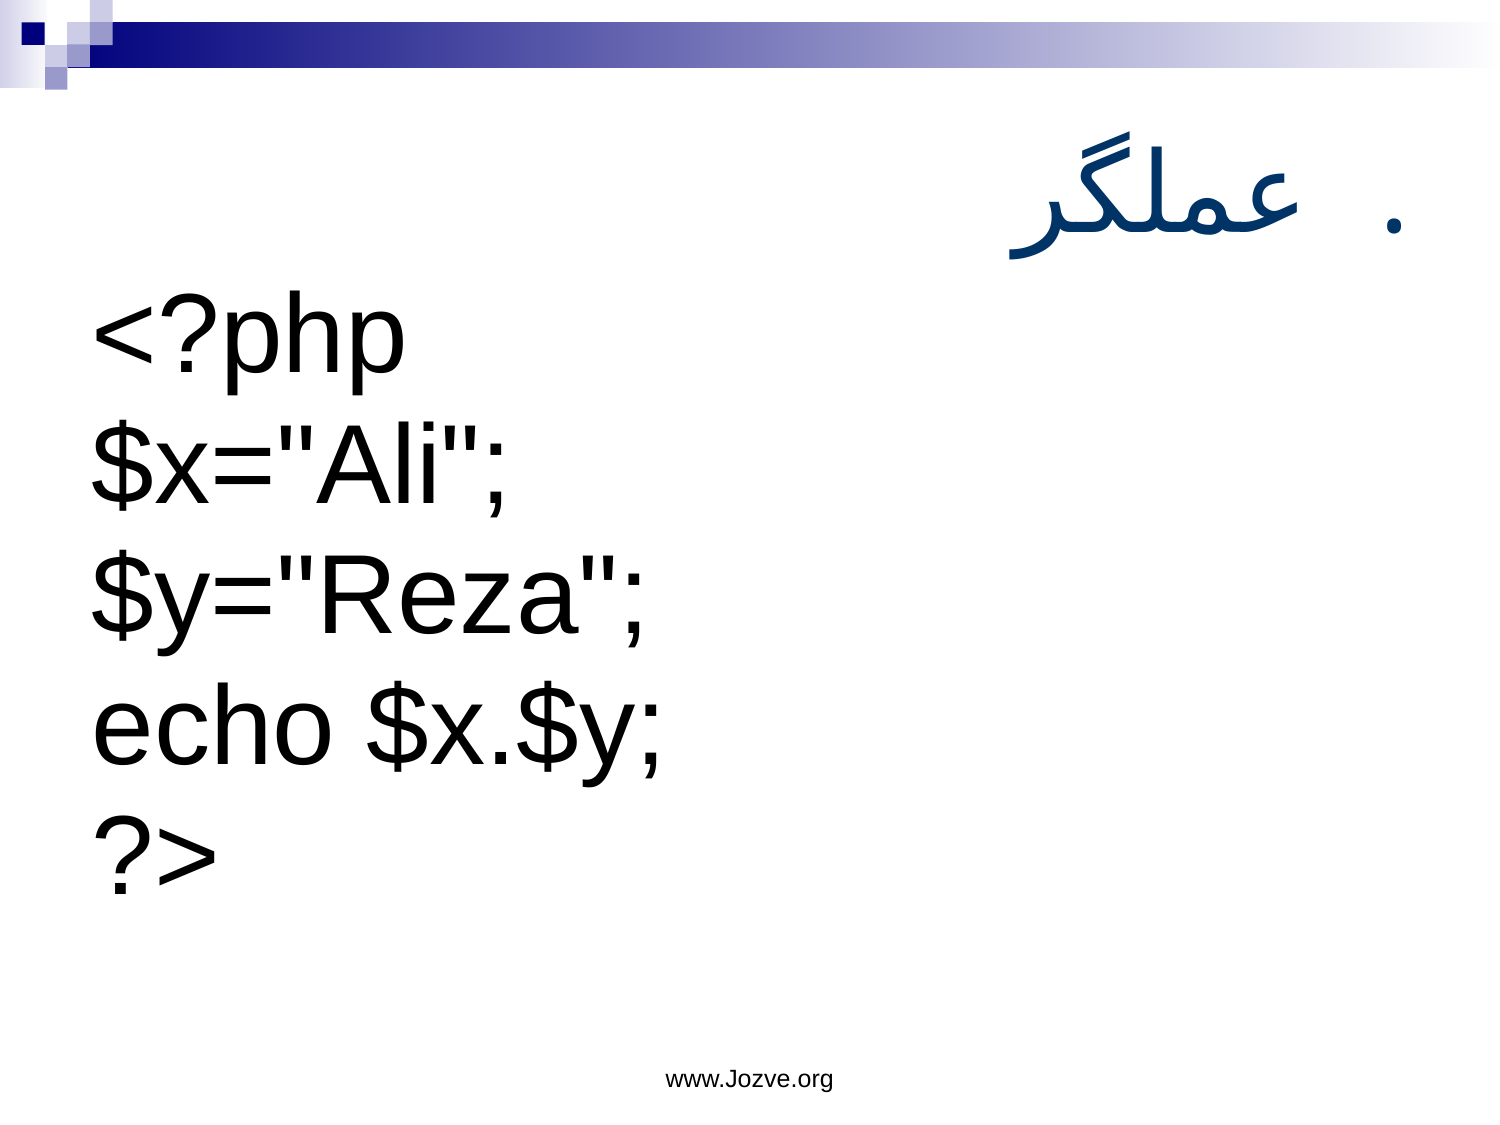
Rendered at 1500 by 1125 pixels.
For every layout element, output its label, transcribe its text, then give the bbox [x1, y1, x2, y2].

title عملگر . [74, 74, 1426, 301]
footer www.Jozve.org [512, 1024, 988, 1101]
list <?php $x="Ali"; $y="Reza"; echo $x.$y; ?> [76, 278, 1428, 917]
